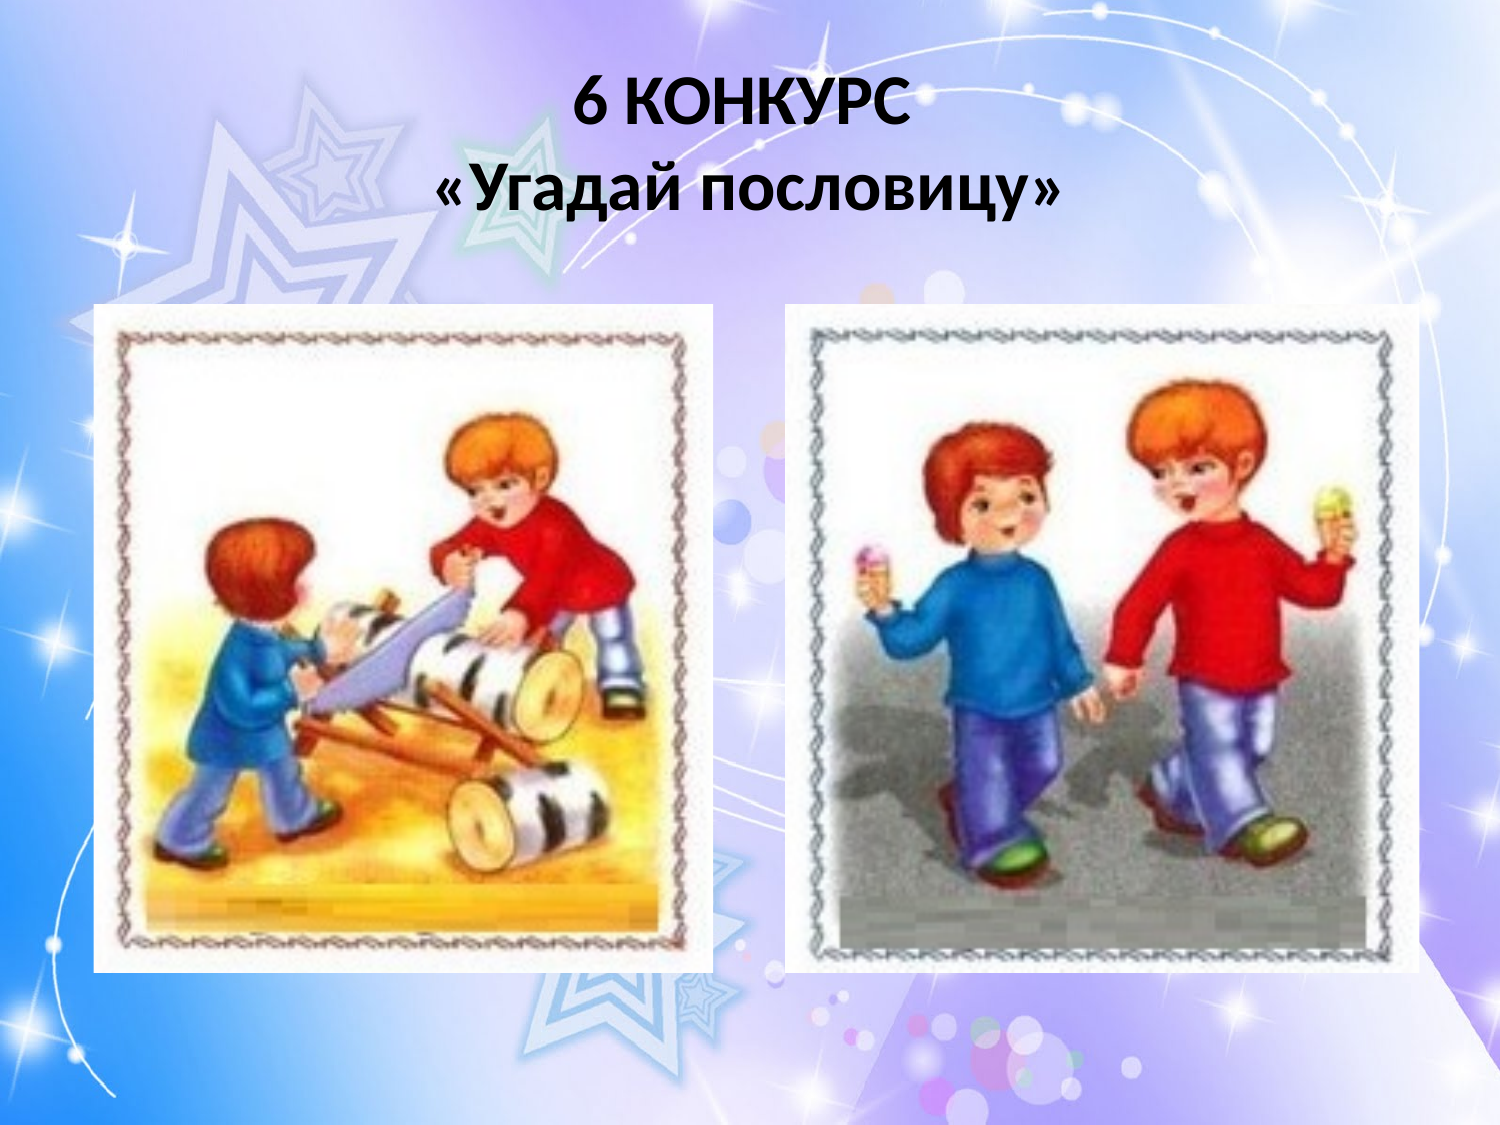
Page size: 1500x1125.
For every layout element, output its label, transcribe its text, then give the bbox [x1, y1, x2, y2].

picture [0, 0, 1500, 1125]
title 6 КОНКУРС «Угадай пословицу» [75, 45, 1425, 233]
